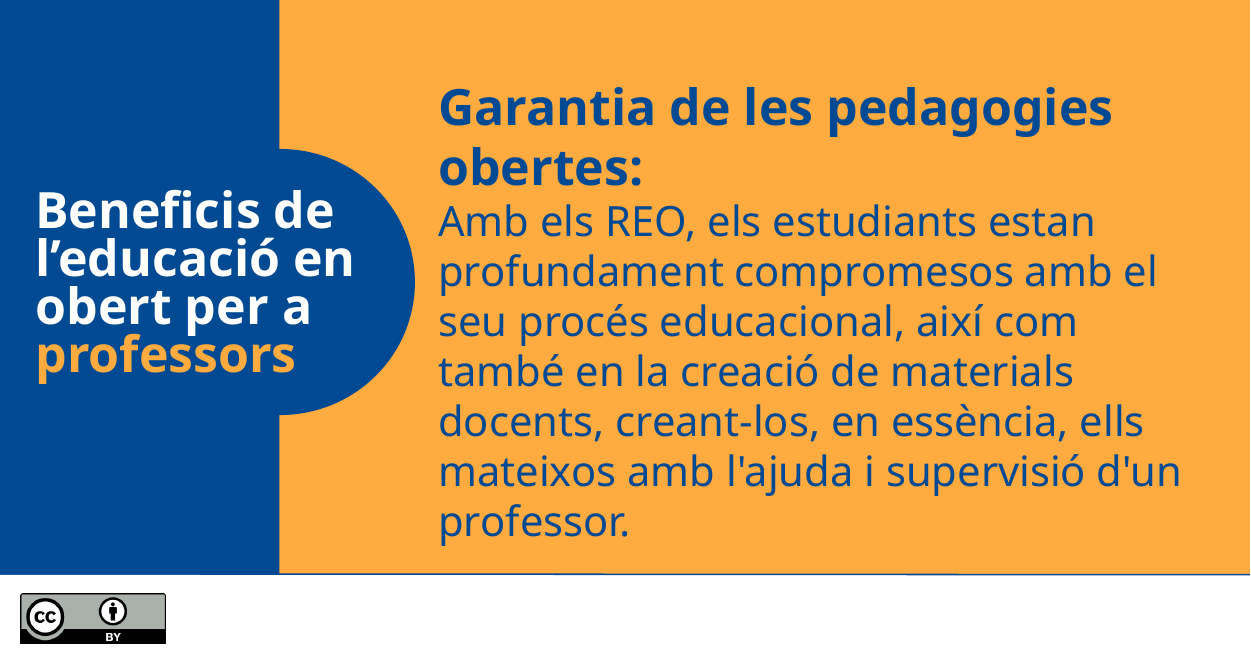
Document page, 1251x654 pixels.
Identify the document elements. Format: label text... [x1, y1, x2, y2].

text_box Garantia de les pedagogies obertes: Amb els REO, els estudiants estan profundament compromesos amb el seu procés educacional, així com també en la creació de materials docents, creant-los, en essència, ells mateixos amb l'ajuda i supervisió d'un professor. [423, 59, 1217, 560]
text_box [0, 582, 1250, 654]
text_box Beneficis de l’educació en obert per a professors [20, 175, 403, 397]
picture [20, 592, 166, 645]
text_box [0, 0, 280, 573]
text_box [403, 227, 415, 337]
text_box [212, 397, 348, 416]
text_box [200, 148, 361, 175]
